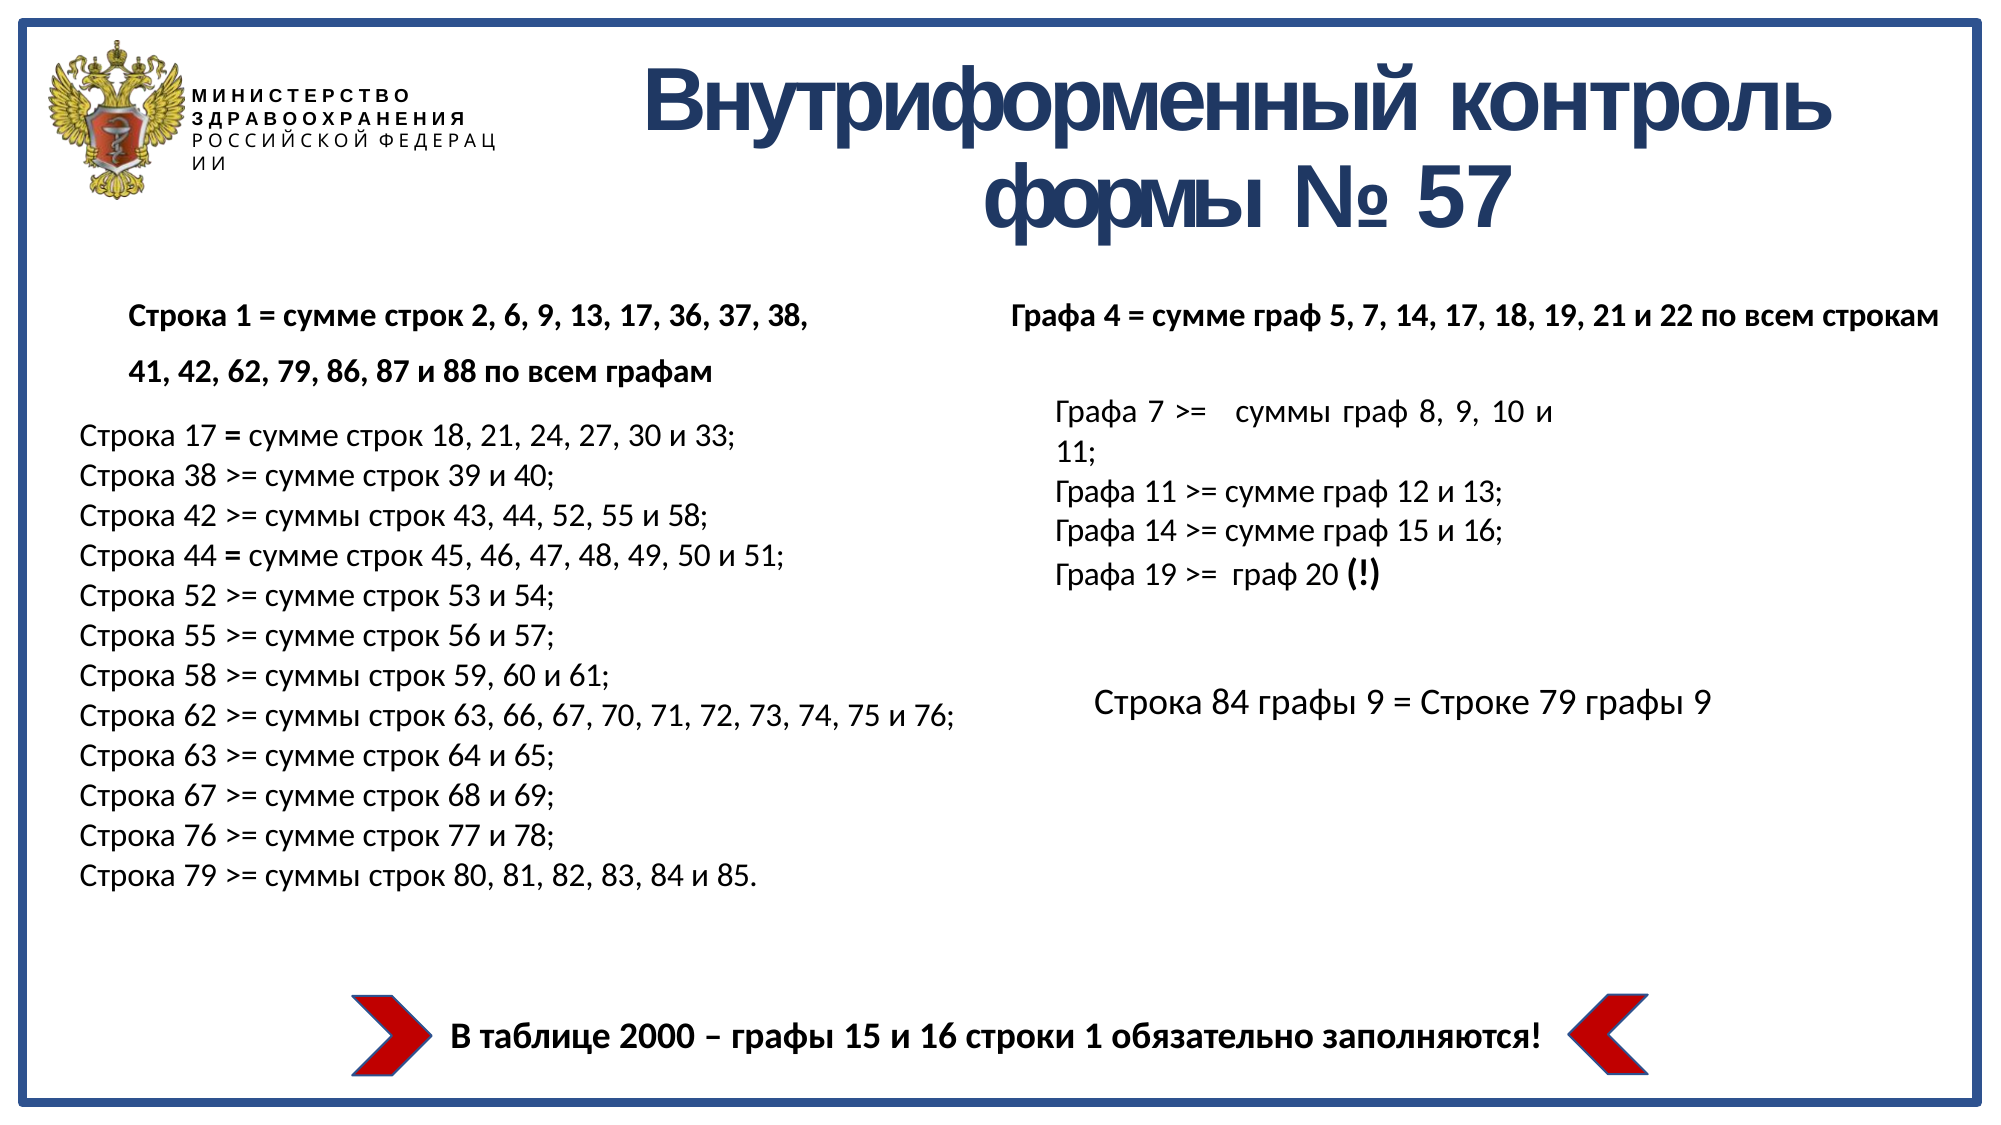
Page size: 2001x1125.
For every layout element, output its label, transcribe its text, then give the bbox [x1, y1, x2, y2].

text_box Строка 1 = сумме строк 2, 6, 9, 13, 17, 36, 37, 38, Графа 4 = сумме граф 5, 7, 14, 17, 18, 19, 21 и 22 по всем строкам 41, 42, 62, 79, 86, 87 и 88 по всем графам [126, 274, 1946, 390]
text_box Строка 84 графы 9 = Строке 79 графы 9 [1092, 674, 1716, 722]
picture [48, 40, 185, 200]
text_box Графа 7 >= суммы граф 8, 9, 10 и 11; Графа 11 >= сумме граф 12 и 13; Графа 14 >= сумме граф 15 и 16; Графа 19 >= граф 20 (!) [1053, 390, 1557, 594]
text_box М И Н И С Т Е Р С Т В О З Д Р А В О О Х Р А Н Е Н И Я Р О С С И Й С К О Й Ф Е Д Е Р А Ц И И [189, 81, 503, 174]
list Строка 17 = сумме строк 18, 21, 24, 27, 30 и 33; Строка 38 >= сумме строк 39 и 40; Строка 42 >= суммы строк 43, 44, 52, 55 и 58; Строка 44 = сумме строк 45, 46, 47, 48, 49, 50 и 51; Строка 52 >= сумме строк 53 и 54; Строка 55 >= сумме строк 56 и 57; Строка 58 >= суммы строк 59, 60 и 61; Строка 62 >= суммы строк 63, 66, 67, 70, 71, 72, 73, 74, 75 и 76; Строка 63 >= сумме строк 64 и 65; Строка 67 >= сумме строк 68 и 69; Строка 76 >= сумме строк 77 и 78; Строка 79 >= суммы строк 80, 81, 82, 83, 84 и 85. [77, 411, 965, 1052]
title Внутриформенный контроль формы № 57 [640, 37, 1836, 246]
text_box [1566, 993, 1650, 1076]
text_box В таблице 2000 – графы 15 и 16 строки 1 обязательно заполняются! [448, 1008, 1552, 1056]
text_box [350, 994, 434, 1077]
